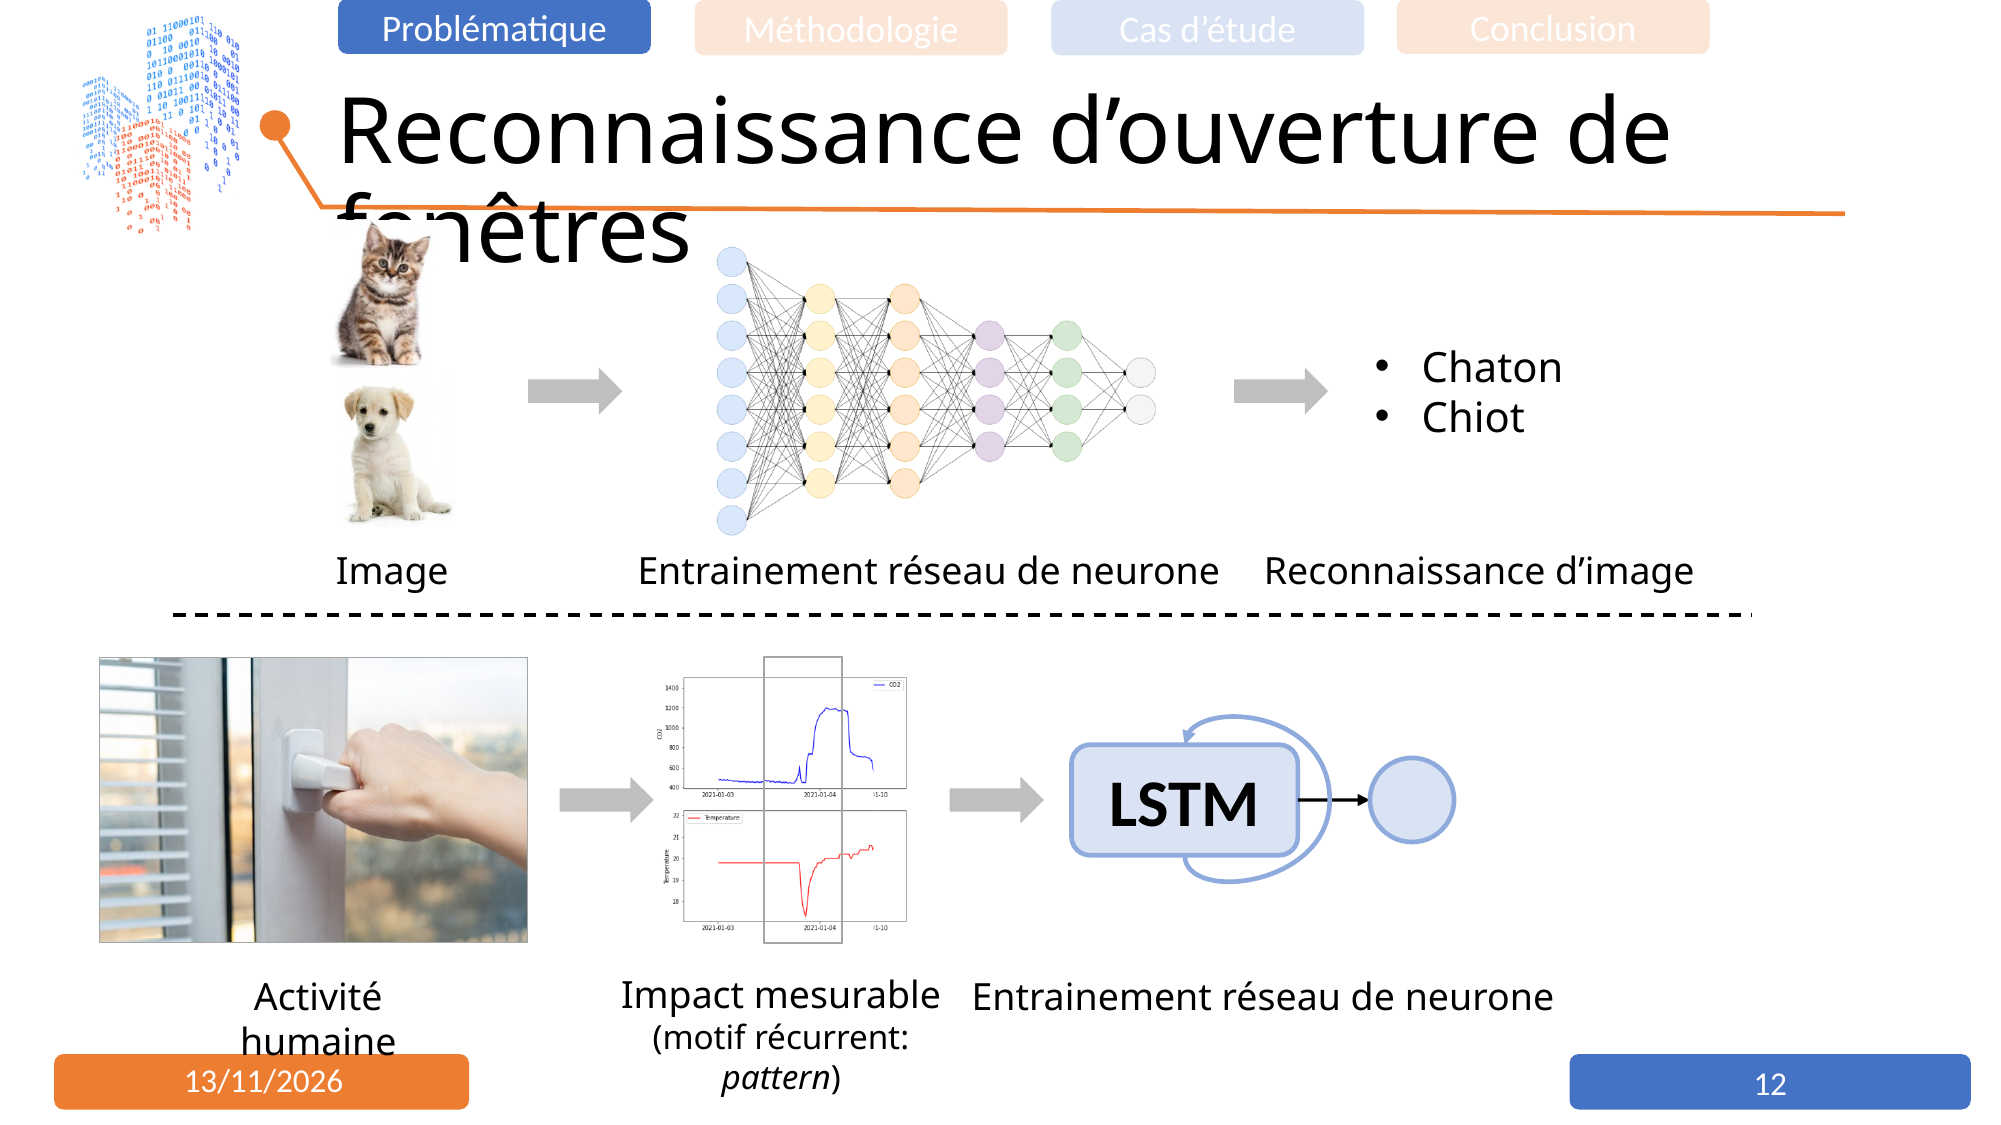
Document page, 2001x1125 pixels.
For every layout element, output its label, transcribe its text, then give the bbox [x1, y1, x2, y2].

text_box Reconnaissance d’image [1249, 539, 1710, 600]
picture [338, 371, 455, 527]
text_box [558, 774, 653, 826]
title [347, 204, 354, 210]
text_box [1129, 799, 1240, 803]
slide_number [57, 1049, 470, 1110]
text_box [1368, 756, 1456, 844]
text_box Problématique [336, 0, 652, 56]
text_box Cas d’étude [1050, 0, 1366, 57]
text_box LSTM [1070, 743, 1299, 857]
text_box [763, 656, 843, 673]
text_box Entrainement réseau de neurone [622, 539, 1236, 600]
picture [99, 657, 528, 943]
text_box Image [321, 539, 464, 600]
text_box Activité humaine [158, 965, 479, 1071]
picture [712, 242, 1160, 540]
picture [57, 0, 260, 253]
text_box [1233, 365, 1330, 418]
text_box Conclusion [1395, 0, 1711, 56]
slide_number 12 [1569, 1054, 1971, 1110]
title Reconnaissance d’ouverture de fenêtres [321, 76, 1863, 184]
picture [306, 220, 455, 368]
picture [653, 673, 912, 943]
text_box Entrainement réseau de neurone [956, 965, 1570, 1026]
text_box [948, 774, 1046, 826]
text_box Méthodologie [693, 0, 1009, 57]
text_box Impact mesurable (motif récurrent: pattern) [593, 963, 970, 1104]
text_box [527, 365, 624, 418]
text_box Chaton Chiot [1360, 333, 1579, 448]
